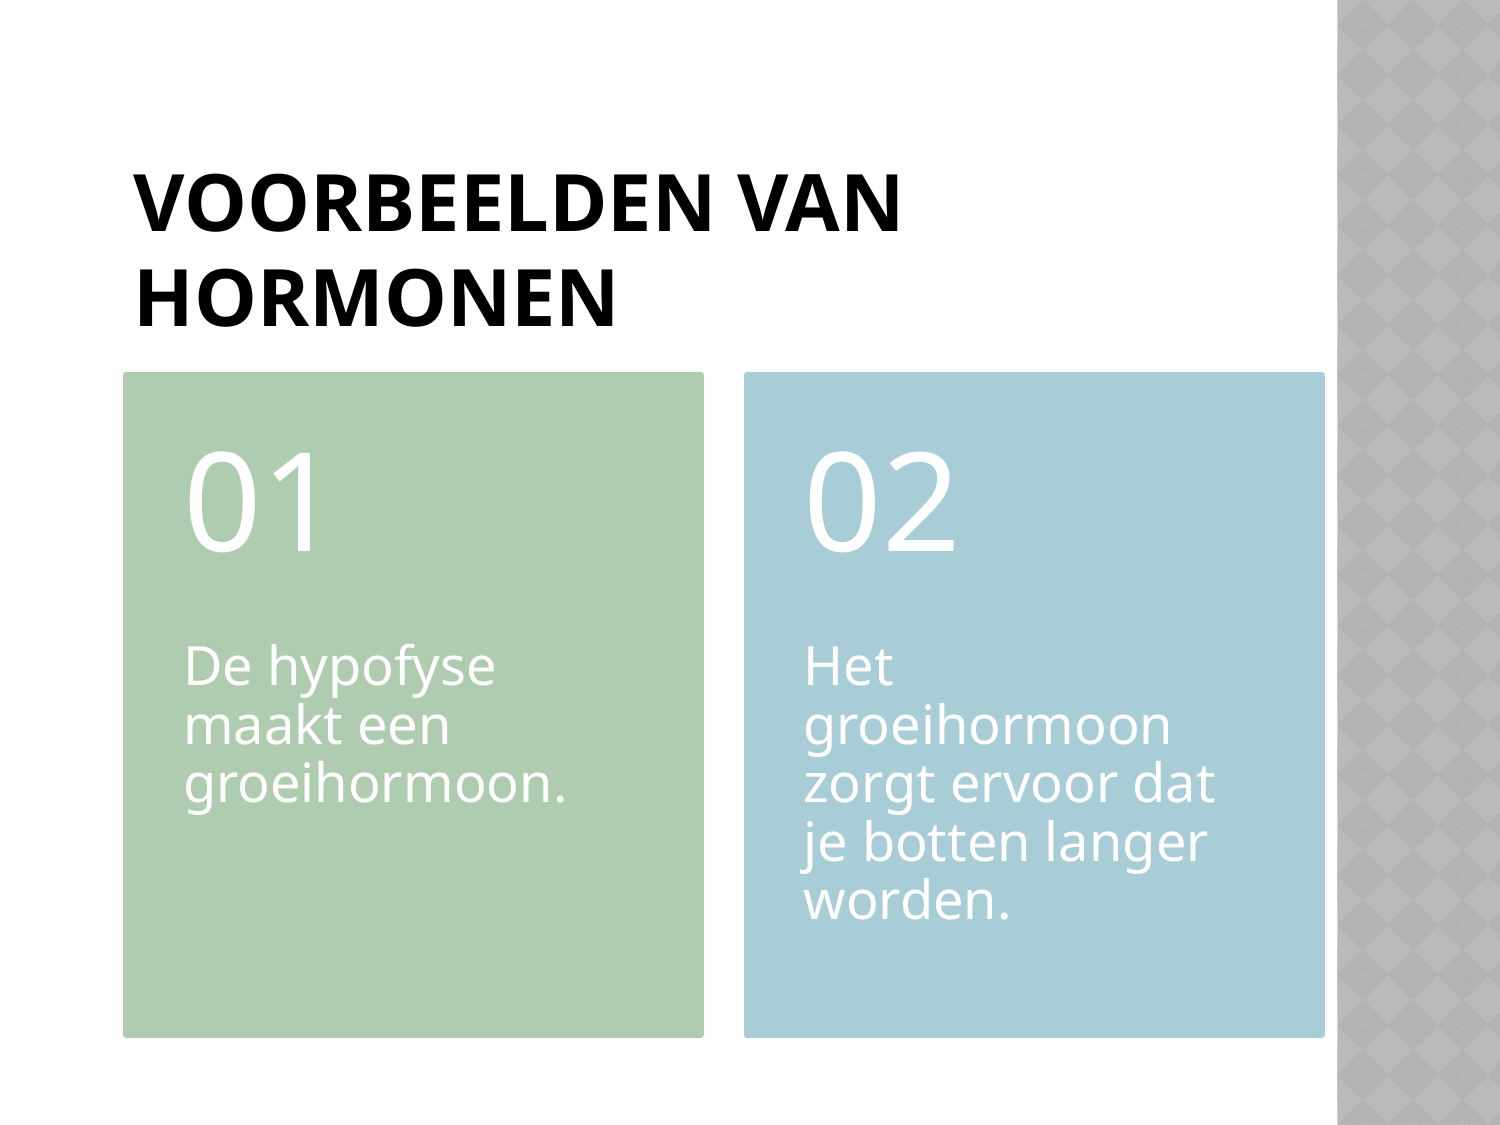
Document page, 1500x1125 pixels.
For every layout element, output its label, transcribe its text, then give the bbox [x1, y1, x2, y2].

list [125, 374, 1323, 1036]
title Voorbeelden van hormonen [126, 96, 1322, 342]
